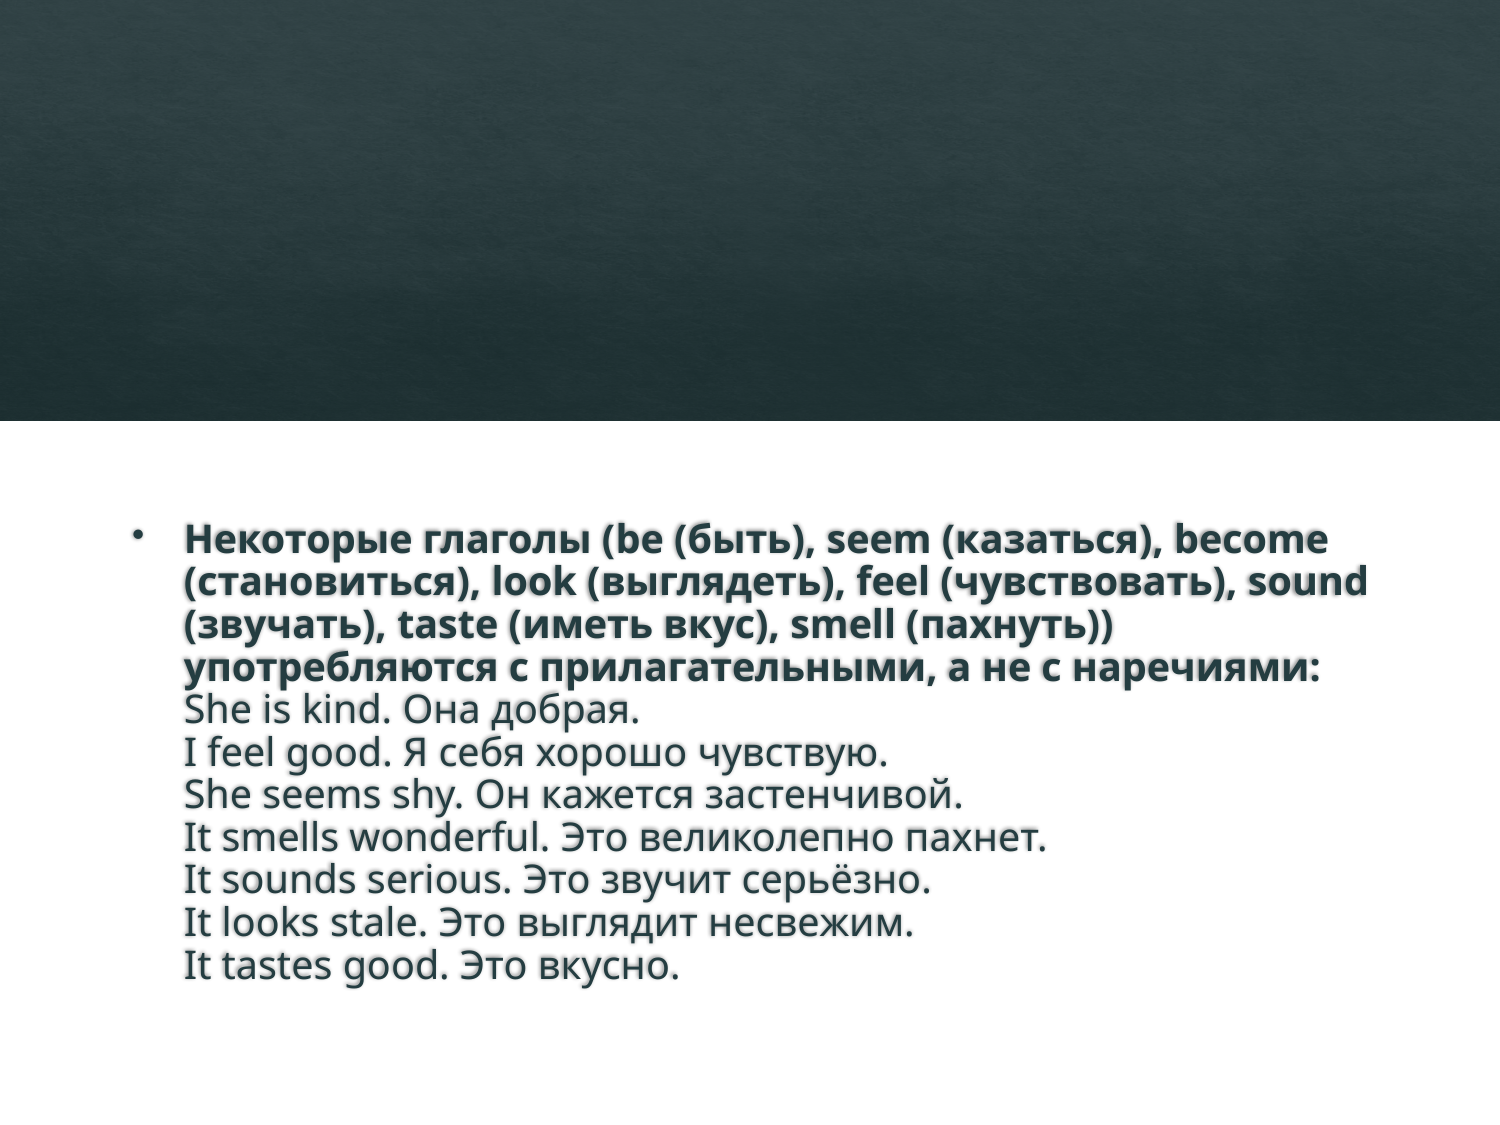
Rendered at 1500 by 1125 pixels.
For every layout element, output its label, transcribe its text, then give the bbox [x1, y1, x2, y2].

text_box [0, 0, 1500, 422]
text_box [0, 422, 1500, 1125]
list Некоторые глаголы (be (быть), seem (казаться), become (становиться), look (выглядеть), feel (чувствовать), sound (звучать), taste (иметь вкус), smell (пахнуть)) употребляются с прилагательными, а не с наречиями: She is kind. Она добрая. I feel good. Я себя хорошо чувствую. She seems shy. Он кажется застенчивой. It smells wonderful. Это великолепно пахнет. It sounds serious. Это звучит серьёзно. It looks stale. Это выглядит несвежим. It tastes good. Это вкусно. [112, 503, 1387, 1004]
